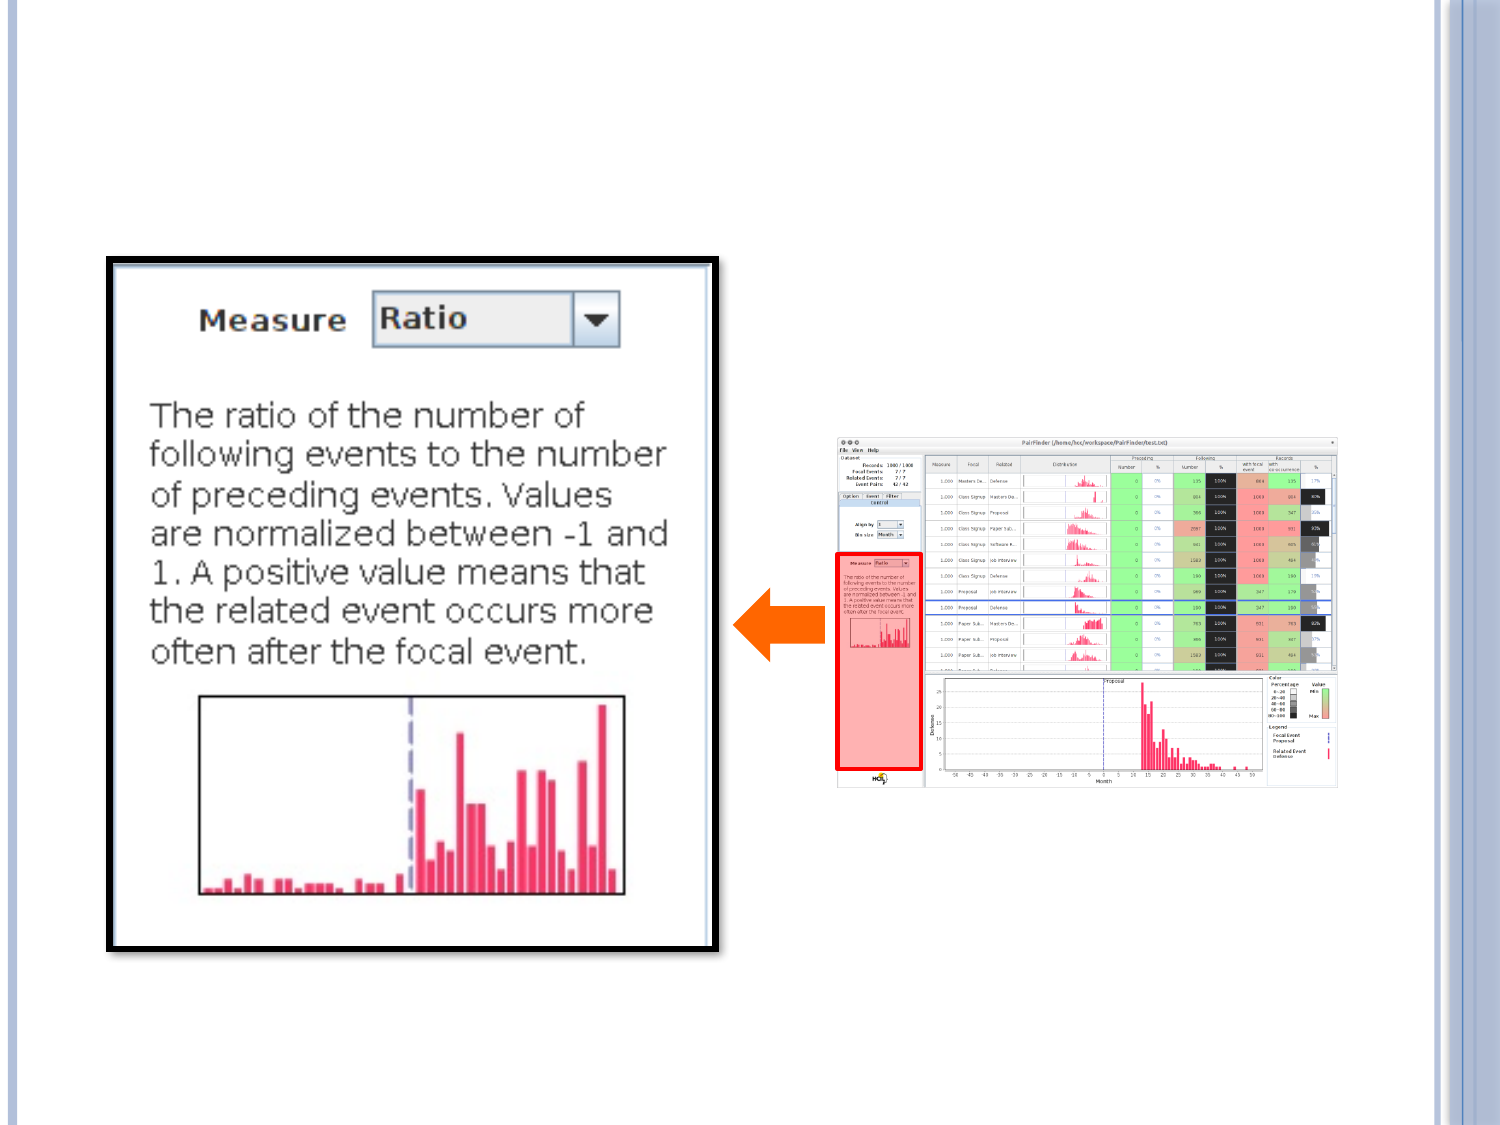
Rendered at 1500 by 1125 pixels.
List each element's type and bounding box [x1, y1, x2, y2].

text_box [730, 585, 828, 665]
picture [111, 261, 713, 947]
picture [836, 436, 1339, 788]
